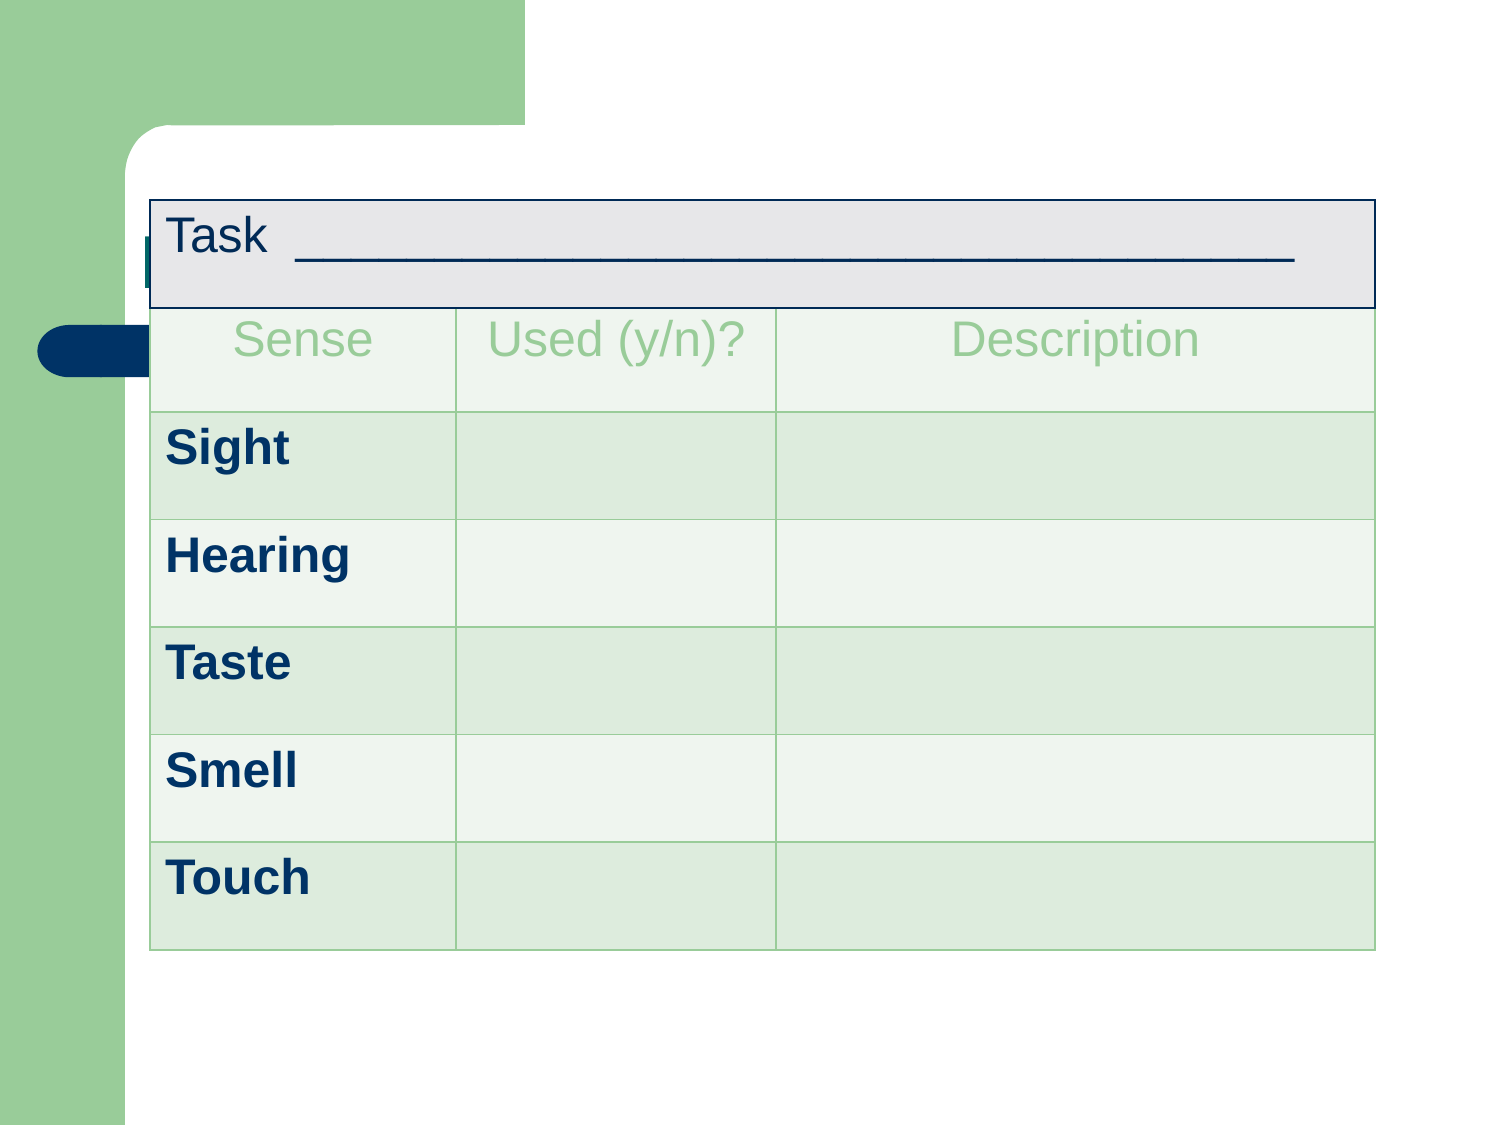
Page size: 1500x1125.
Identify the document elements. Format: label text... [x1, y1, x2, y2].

table_cell Sight [151, 413, 455, 519]
table_header Description [777, 309, 1374, 411]
table_cell Taste [151, 628, 455, 734]
table_header Sense [151, 309, 455, 411]
table_cell [777, 735, 1374, 841]
table_cell [457, 413, 775, 519]
table_cell [457, 520, 775, 626]
table_cell Smell [151, 735, 455, 841]
table_header Task ____________________________________ [151, 201, 1374, 307]
table_cell [777, 628, 1374, 734]
table_cell [457, 628, 775, 734]
table_cell [777, 520, 1374, 626]
table_cell [457, 735, 775, 841]
title People in Design [124, 124, 1426, 313]
table_cell [777, 843, 1374, 949]
table_cell [777, 413, 1374, 519]
table_cell Hearing [151, 520, 455, 626]
table_header Used (y/n)? [457, 309, 775, 411]
table_cell [457, 843, 775, 949]
table_cell Touch [151, 843, 455, 949]
